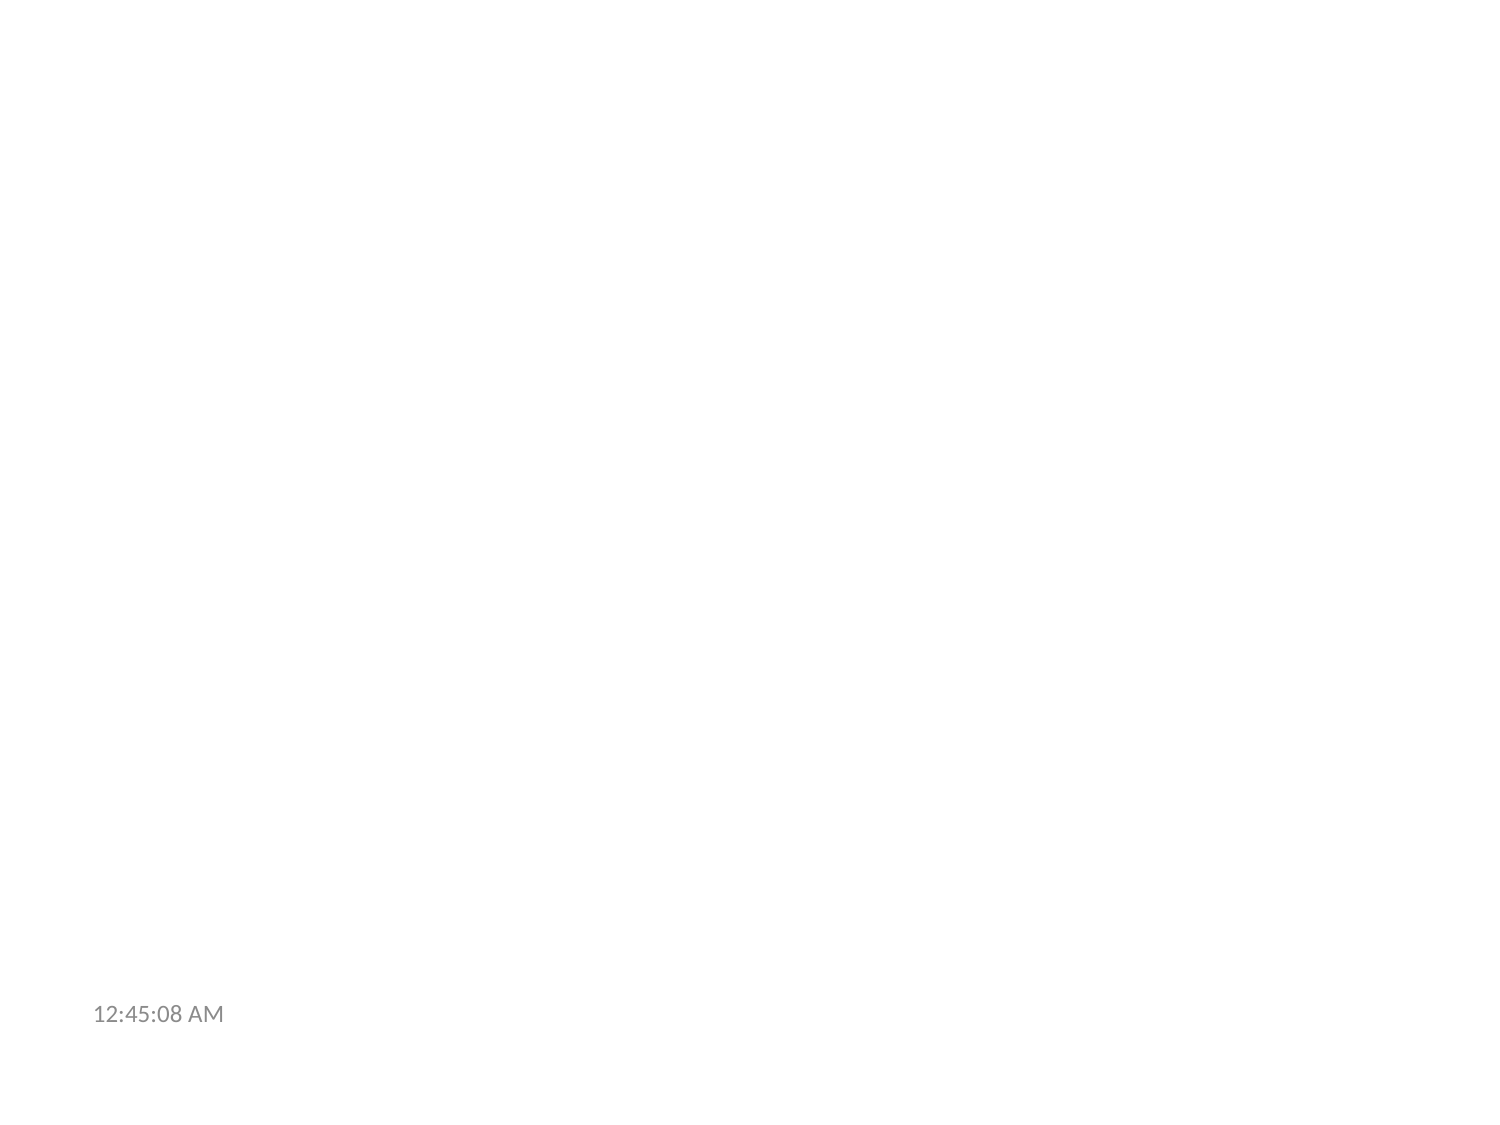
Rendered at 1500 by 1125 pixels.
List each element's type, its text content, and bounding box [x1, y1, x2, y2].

text_box 3:35:09 PM [77, 982, 428, 1043]
